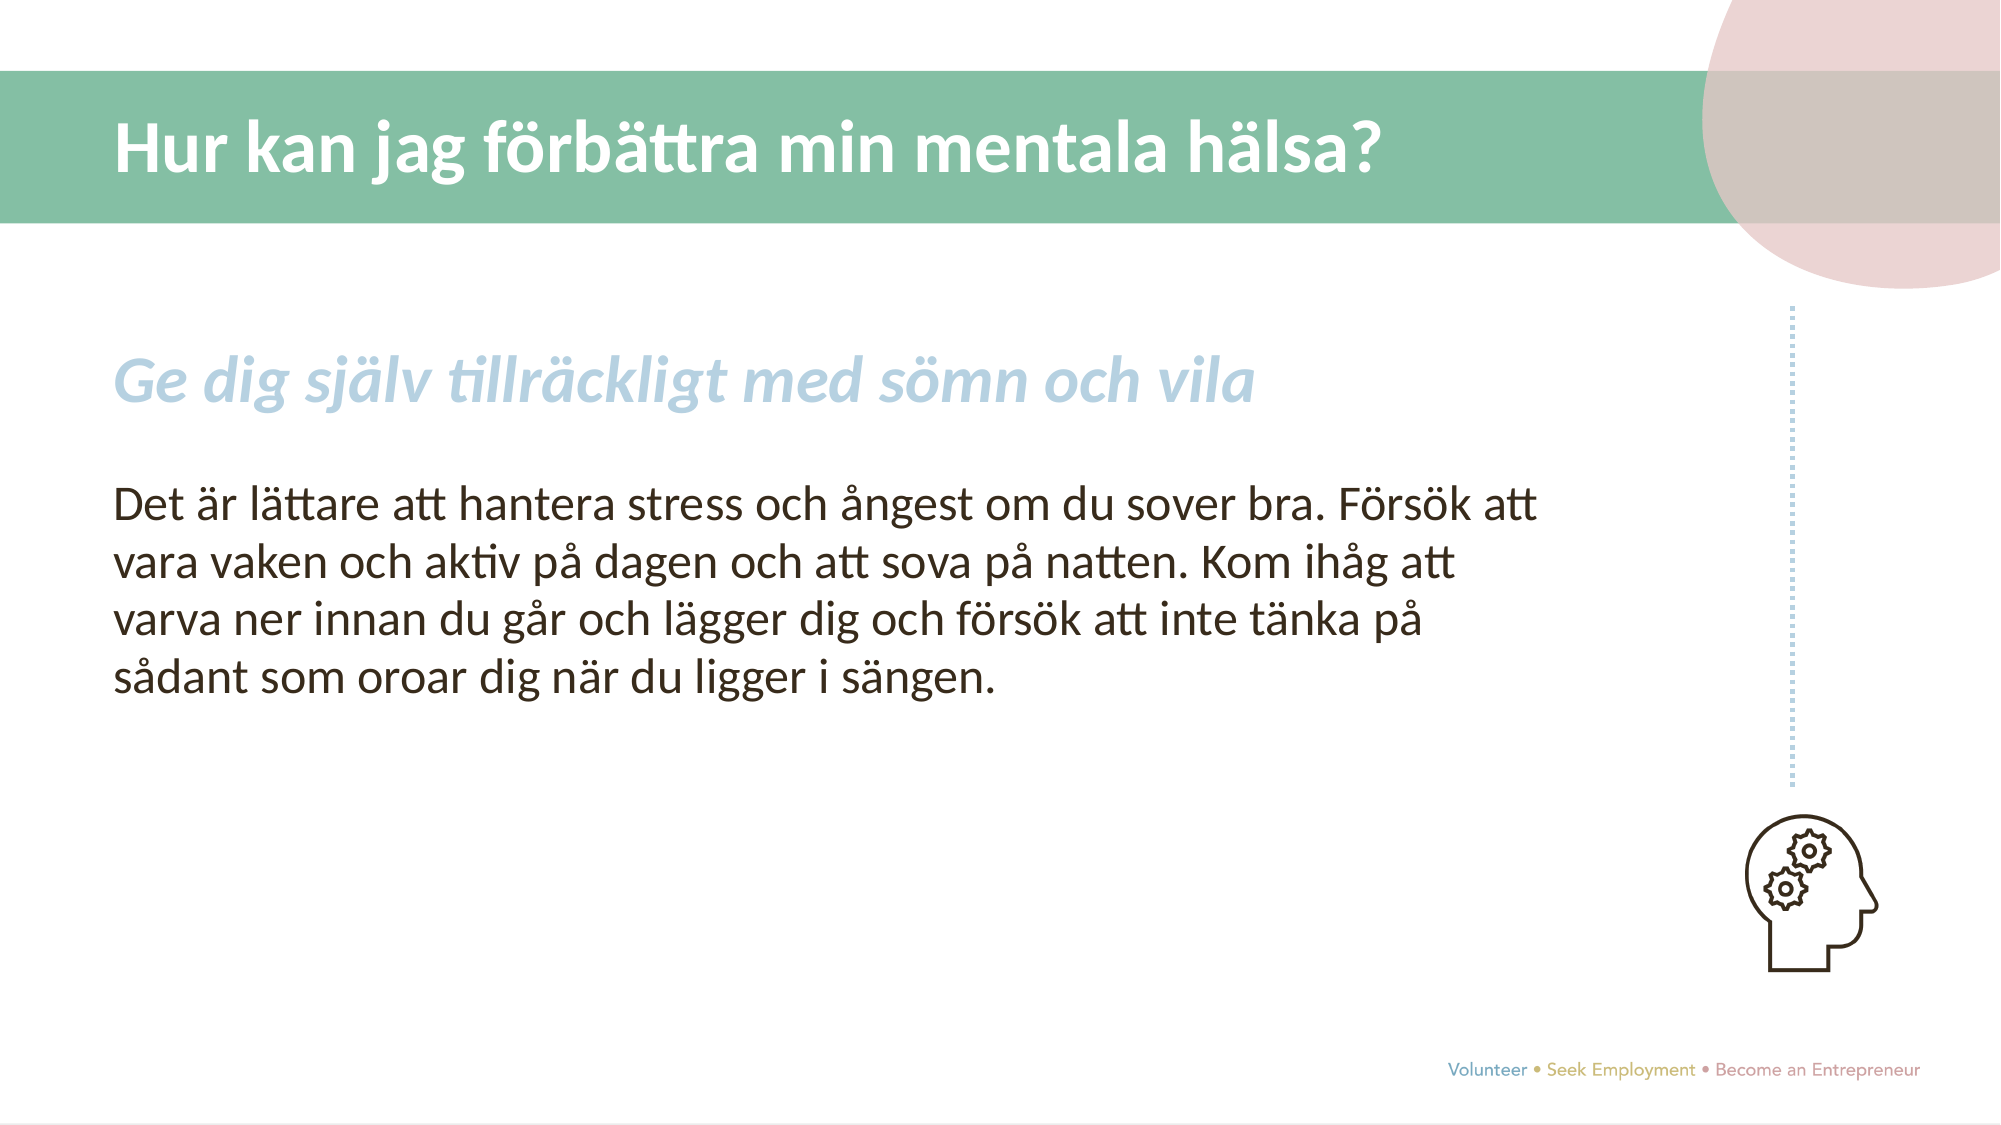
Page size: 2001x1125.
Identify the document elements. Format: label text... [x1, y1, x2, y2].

text_box [1702, 0, 2000, 289]
text_box Ge dig själv tillräckligt med sömn och vila Det är lättare att hantera stress och ångest om du sover bra. Försök att vara vaken och aktiv på dagen och att sova på natten. Kom ihåg att varva ner innan du går och lägger dig och försök att inte tänka på sådant som oroar dig när du ligger i sängen. [98, 350, 1581, 975]
picture [1717, 803, 1906, 992]
picture [1418, 1046, 1971, 1103]
text_box Hur kan jag förbättra min mentala hälsa? [99, 95, 1466, 290]
text_box [0, 70, 1738, 224]
